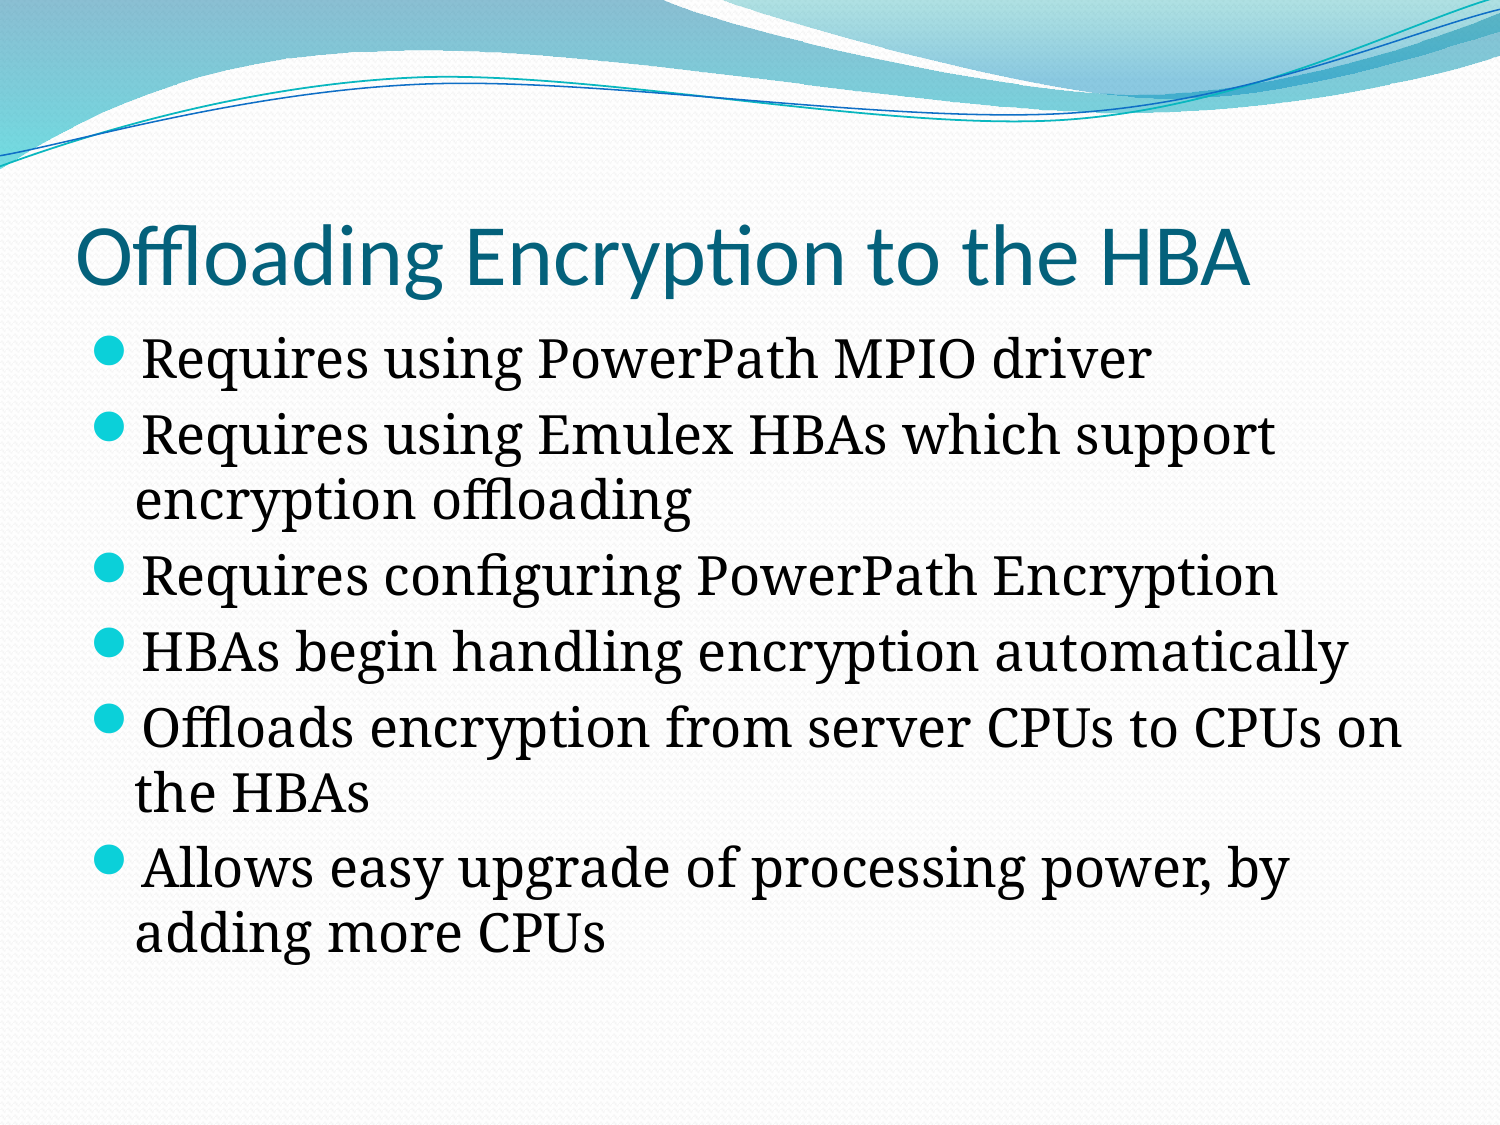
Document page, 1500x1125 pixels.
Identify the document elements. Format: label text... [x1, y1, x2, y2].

title Offloading Encryption to the HBA [75, 115, 1425, 303]
list Requires using PowerPath MPIO driver Requires using Emulex HBAs which support encryption offloading Requires configuring PowerPath Encryption HBAs begin handling encryption automatically Offloads encryption from server CPUs to CPUs on the HBAs Allows easy upgrade of processing power, by adding more CPUs [75, 317, 1425, 1038]
